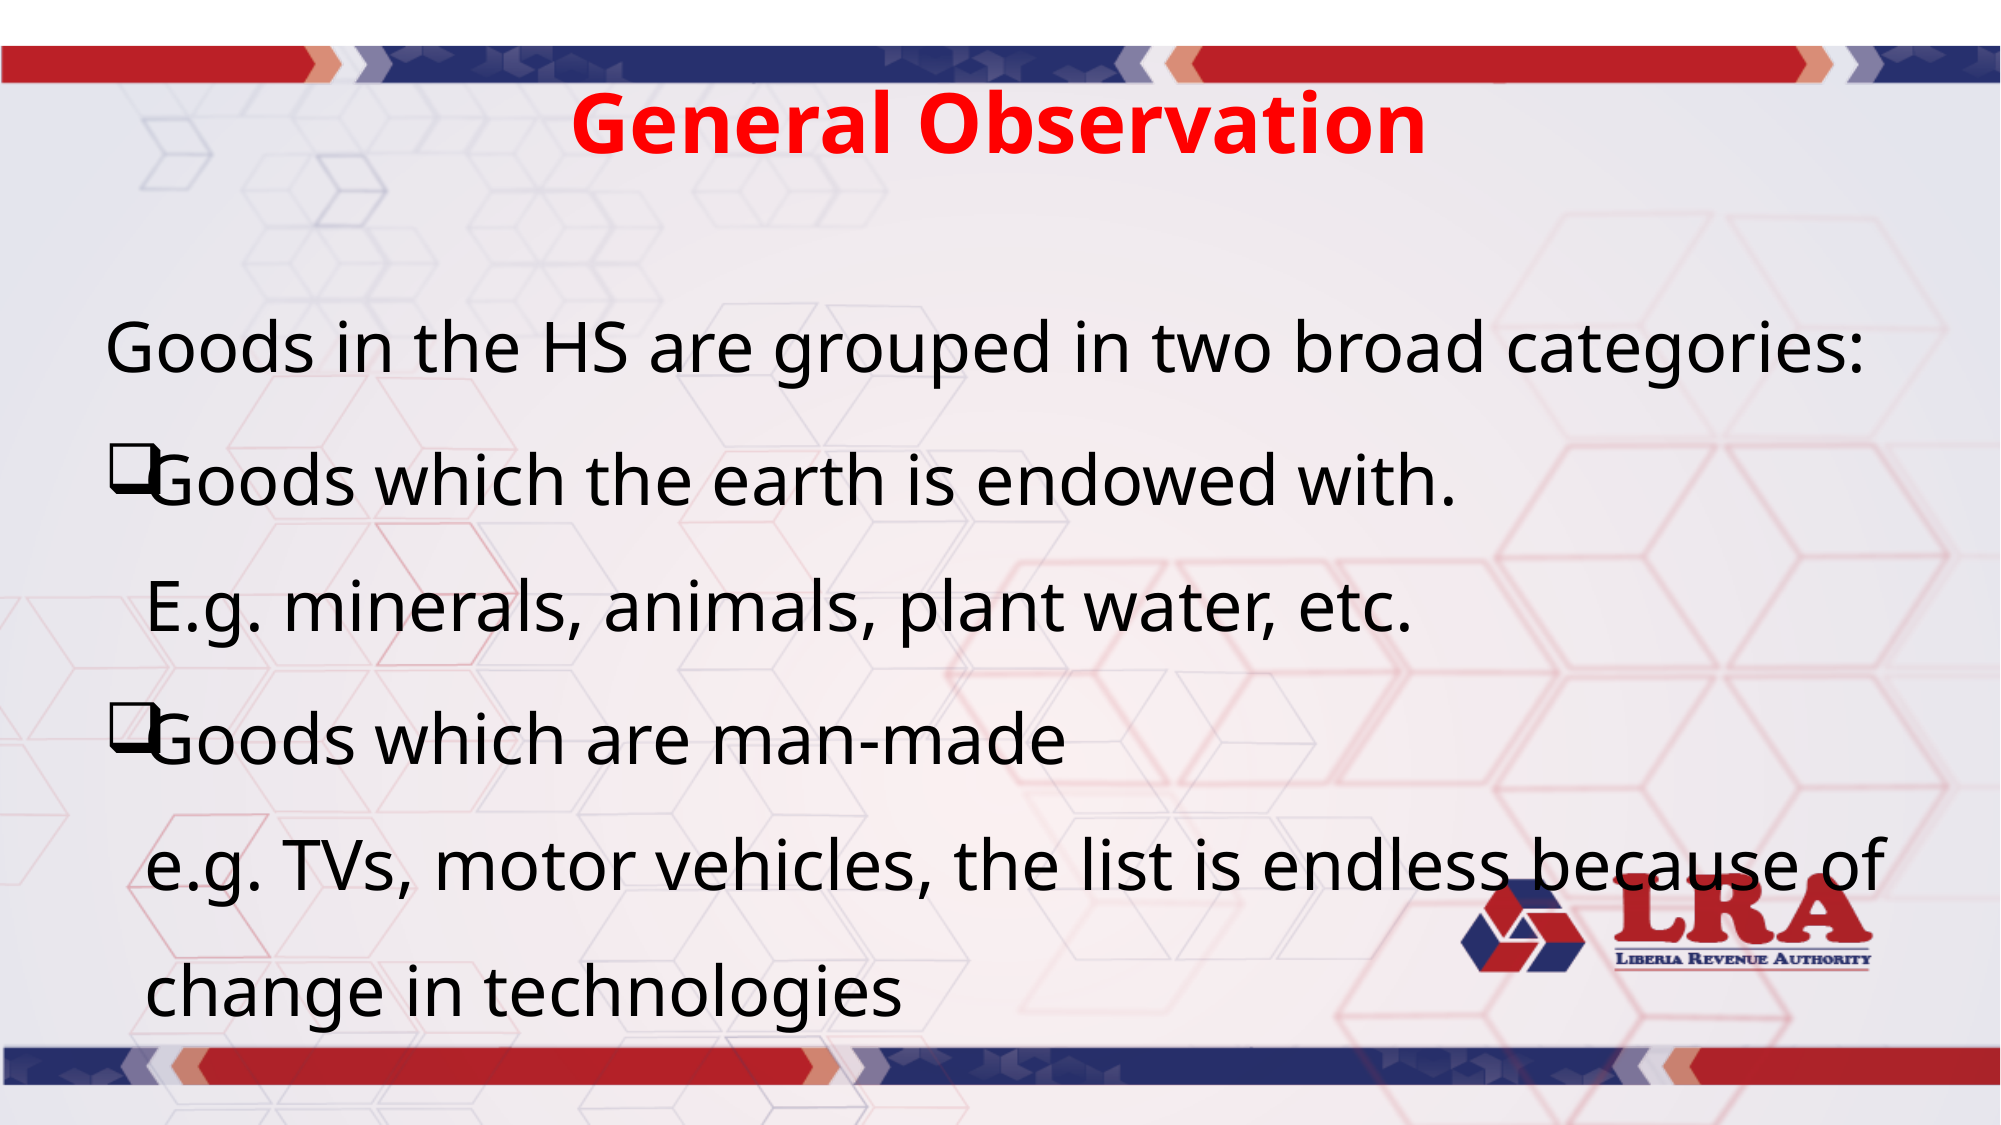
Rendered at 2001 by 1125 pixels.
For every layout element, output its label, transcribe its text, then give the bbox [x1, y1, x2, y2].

title General Observation [137, 59, 1863, 194]
picture [0, 0, 2001, 1125]
list Goods in the HS are grouped in two broad categories: Goods which the earth is endowed with. E.g. minerals, animals, plant water, etc. Goods which are man-made e.g. TVs, motor vehicles, the list is endless because of change in technologies [89, 252, 1946, 1054]
